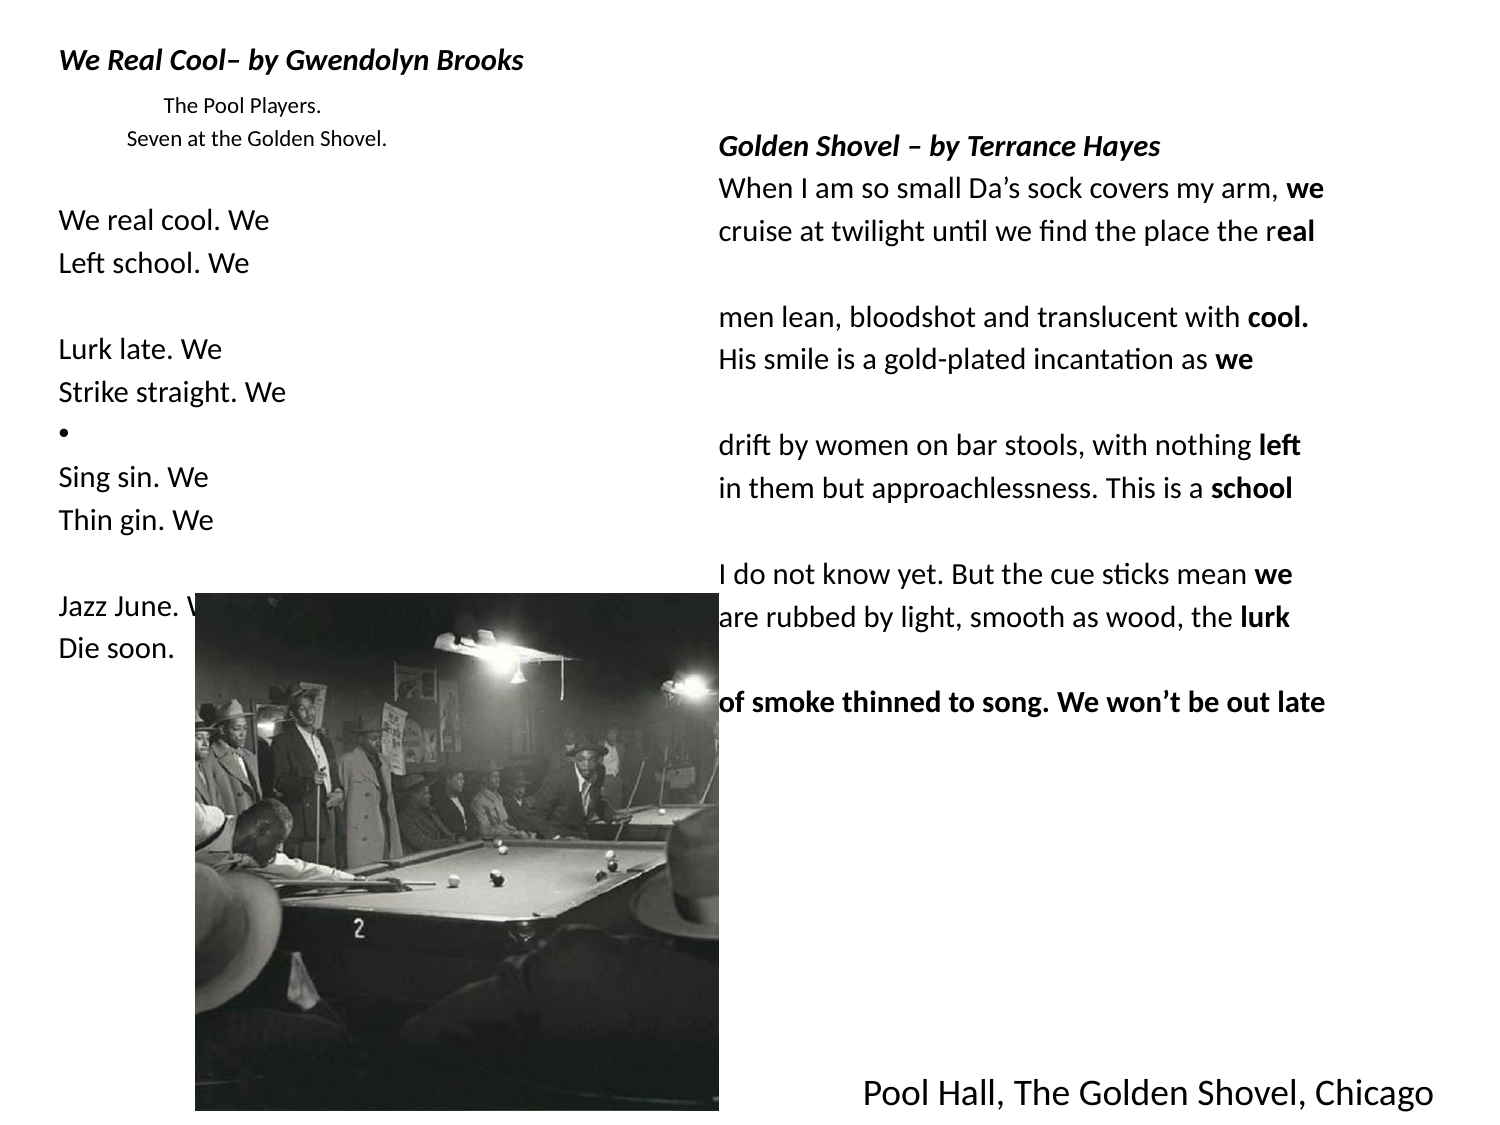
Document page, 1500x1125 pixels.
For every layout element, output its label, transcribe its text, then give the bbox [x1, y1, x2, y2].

picture [195, 593, 719, 1111]
text_box Pool Hall, The Golden Shovel, Chicago [848, 1060, 1450, 1121]
list We Real Cool– by Gwendolyn Brooks The Pool Players. Seven at the Golden Shovel. We real cool. We Left school. We Lurk late. We Strike straight. We Sing sin. We Thin gin. We Jazz June. We Die soon. Golden Shovel – by Terrance Hayes When I am so small Da’s sock covers my arm, we cruise at twilight until we find the place the real men lean, bloodshot and translucent with cool. His smile is a gold-plated incantation as we drift by women on bar stools, with nothing left in them but approachlessness. This is a school I do not know yet. But the cue sticks mean we are rubbed by light, smooth as wood, the lurk of smoke thinned to song. We won’t be out late [43, 32, 1394, 775]
